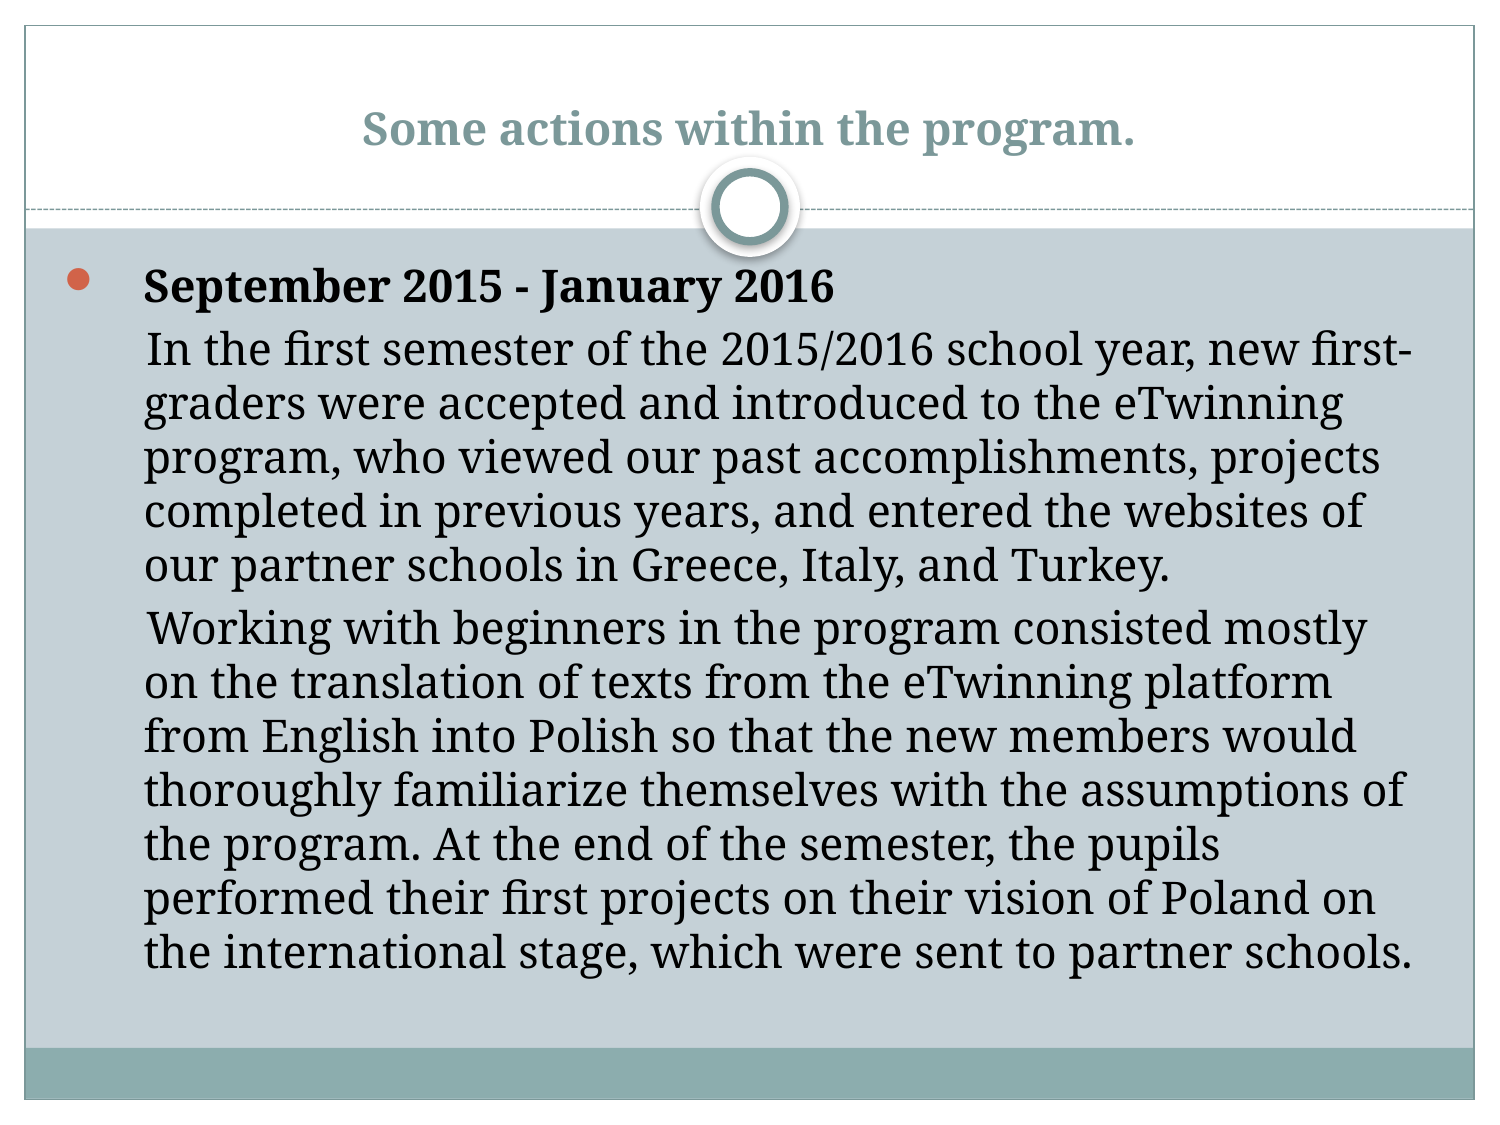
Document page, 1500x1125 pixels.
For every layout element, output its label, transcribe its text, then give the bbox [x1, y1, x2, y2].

title Some actions within the program. [49, 37, 1450, 162]
list September 2015 - January 2016 In the first semester of the 2015/2016 school year, new first-graders were accepted and introduced to the eTwinning program, who viewed our past accomplishments, projects completed in previous years, and entered the websites of our partner schools in Greece, Italy, and Turkey. Working with beginners in the program consisted mostly on the translation of texts from the eTwinning platform from English into Polish so that the new members would thoroughly familiarize themselves with the assumptions of the program. At the end of the semester, the pupils performed their first projects on their vision of Poland on the international stage, which were sent to partner schools. [49, 250, 1445, 1001]
